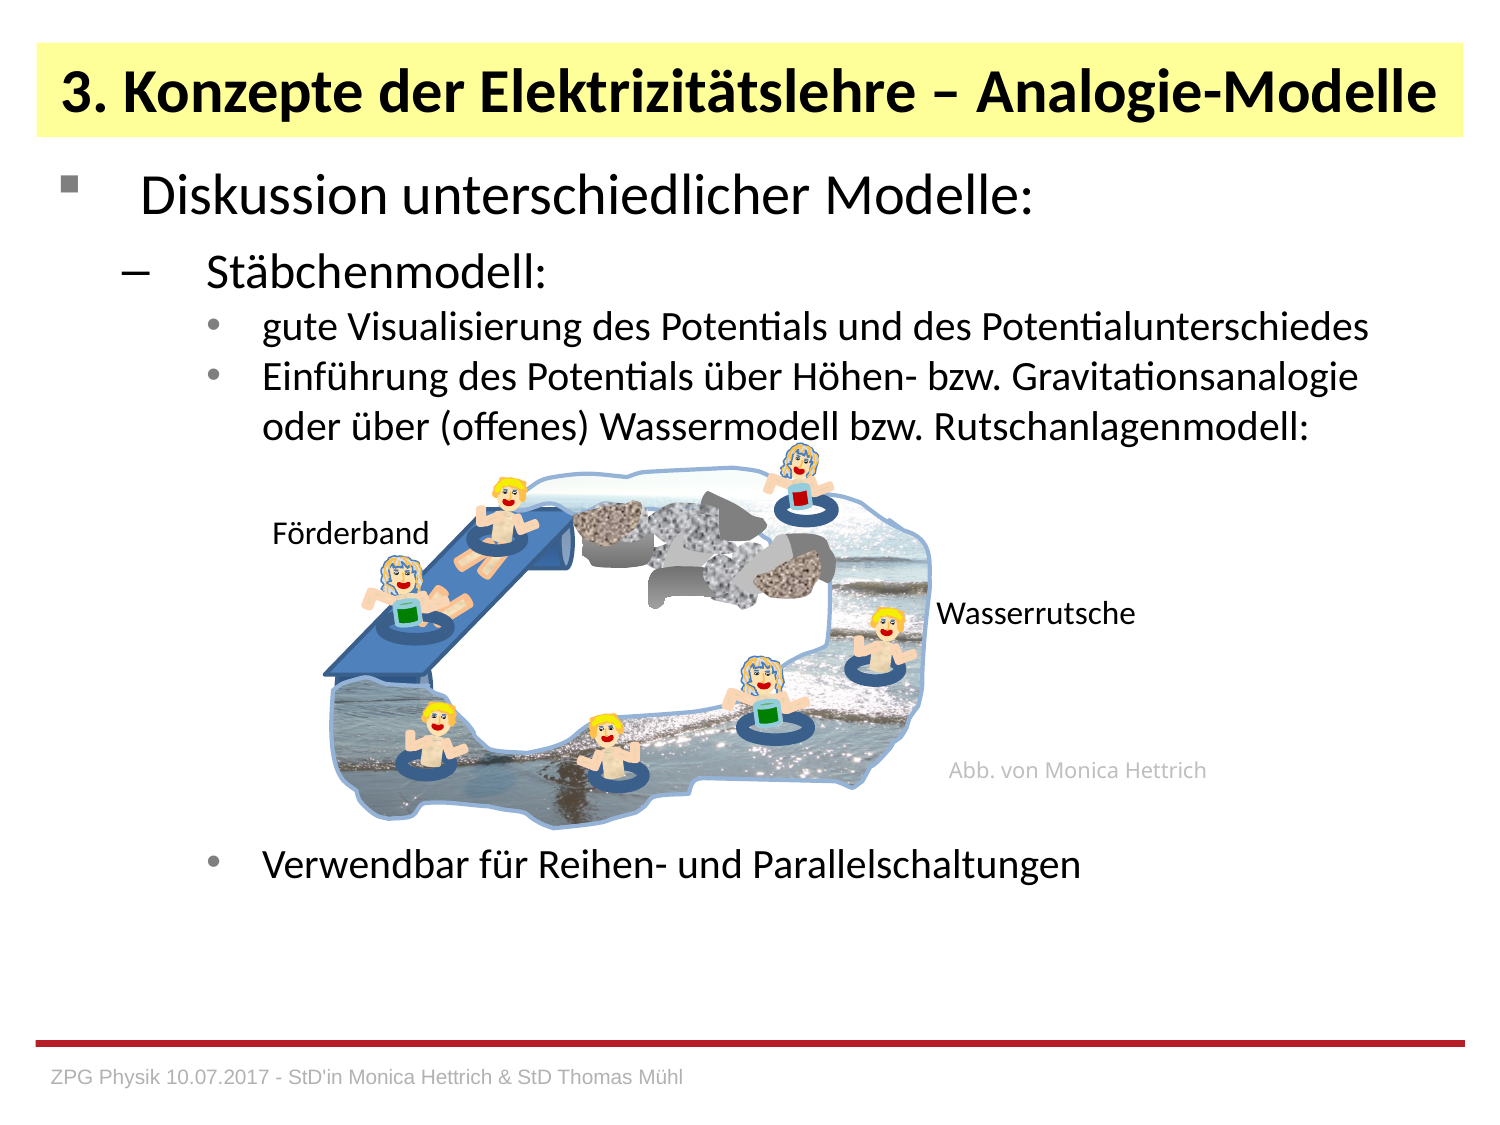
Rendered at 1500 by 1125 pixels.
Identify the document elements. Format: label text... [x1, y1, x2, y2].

footer ZPG Physik 10.07.2017 - StD'in Monica Hettrich & StD Thomas Mühl [35, 1045, 768, 1106]
text_box Wasserrutsche [937, 583, 1158, 639]
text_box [323, 444, 934, 829]
title 3. Konzepte der Elektrizitätslehre – Analogie-Modelle [41, 42, 1459, 149]
text_box Förderband [230, 503, 318, 559]
text_box Abb. von Monica Hettrich [937, 749, 1237, 791]
list Diskussion unterschiedlicher Modelle: Stäbchenmodell: gute Visualisierung des Potentials und des Potentialunterschiedes Einführung des Potentials über Höhen- bzw. Gravitationsanalogie oder über (offenes) Wassermodell bzw. Rutschanlagenmodell: Verwendbar für Reihen- und Parallelschaltungen [41, 149, 1459, 1035]
